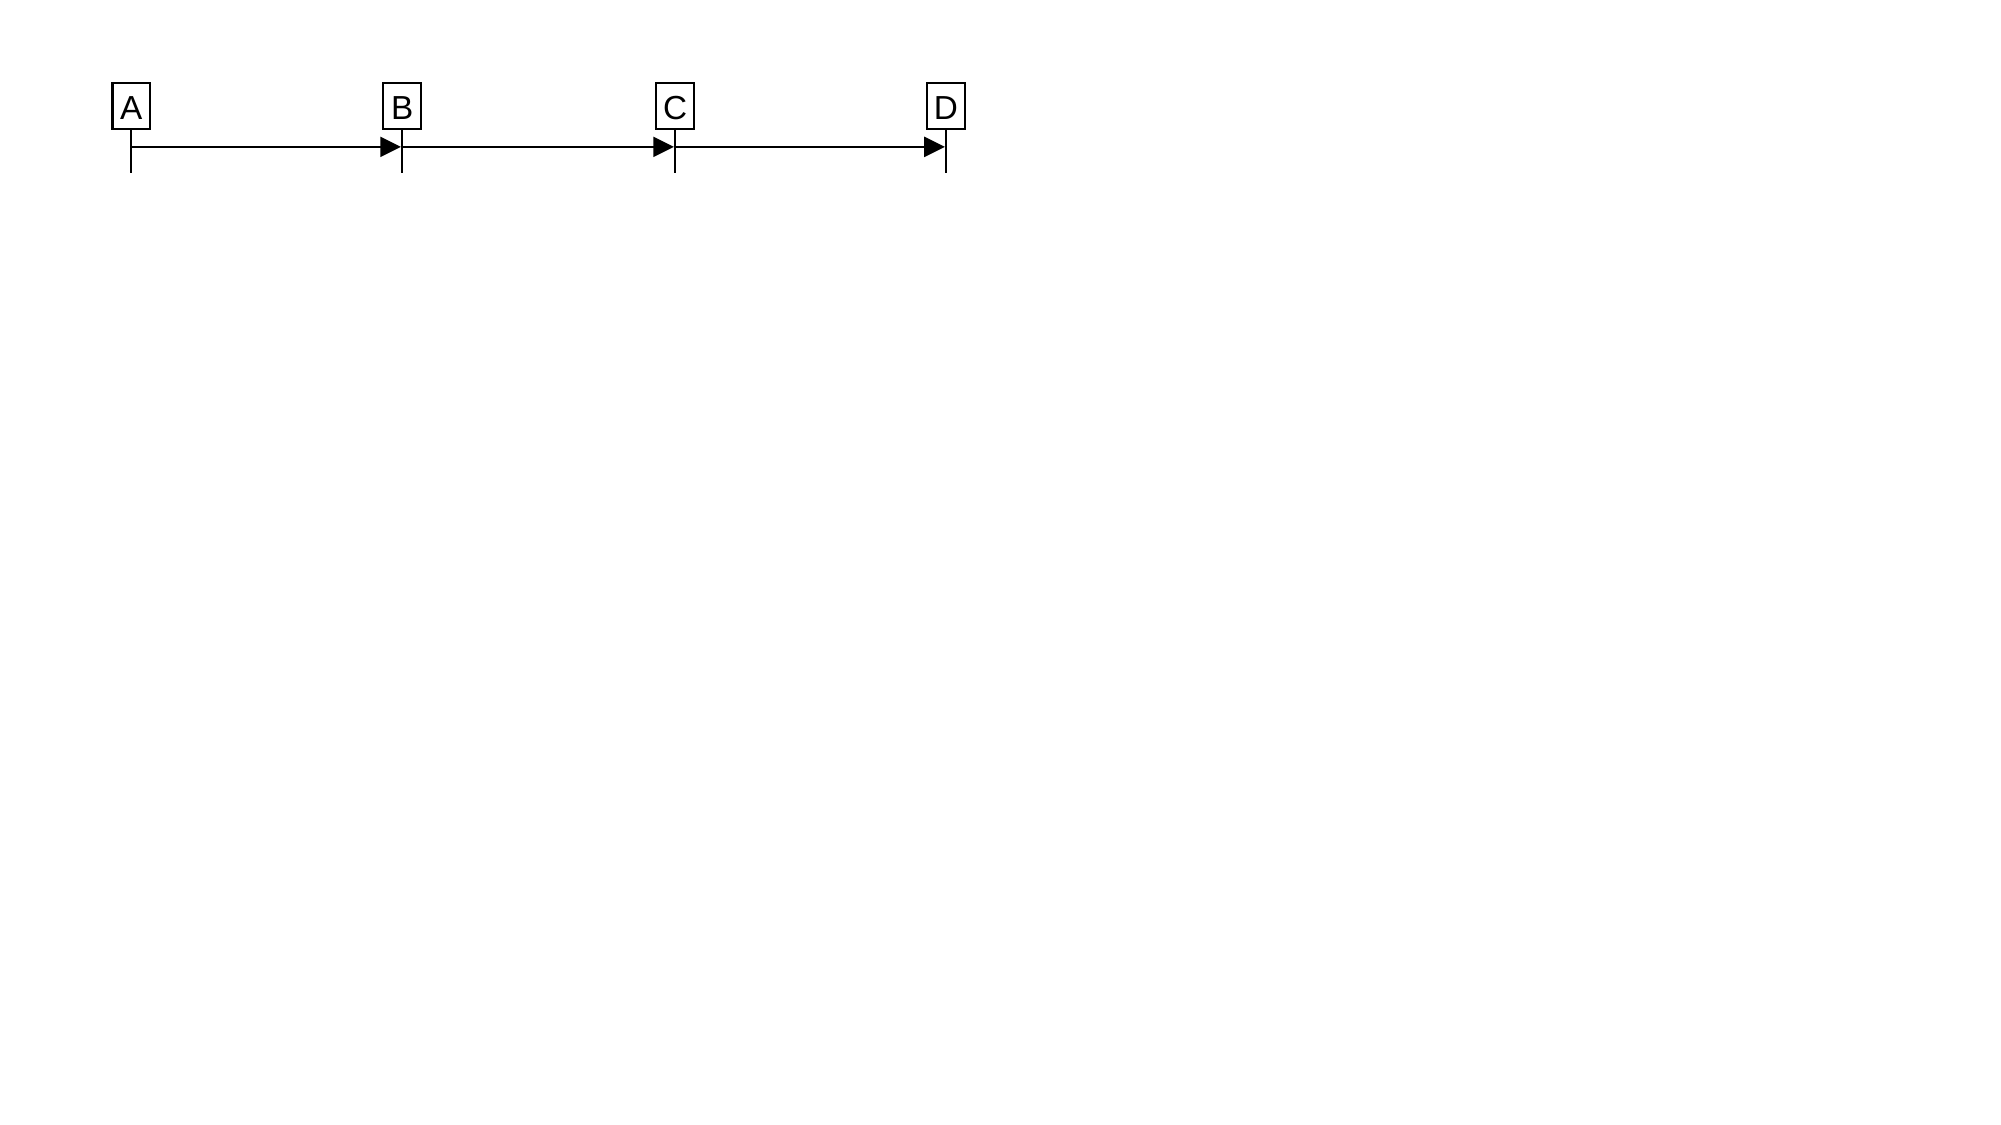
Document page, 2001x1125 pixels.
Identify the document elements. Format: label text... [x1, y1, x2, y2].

text_box [74, 74, 1007, 173]
text_box D [927, 83, 965, 130]
text_box C [656, 83, 694, 130]
text_box A [112, 83, 150, 130]
text_box B [383, 83, 421, 130]
